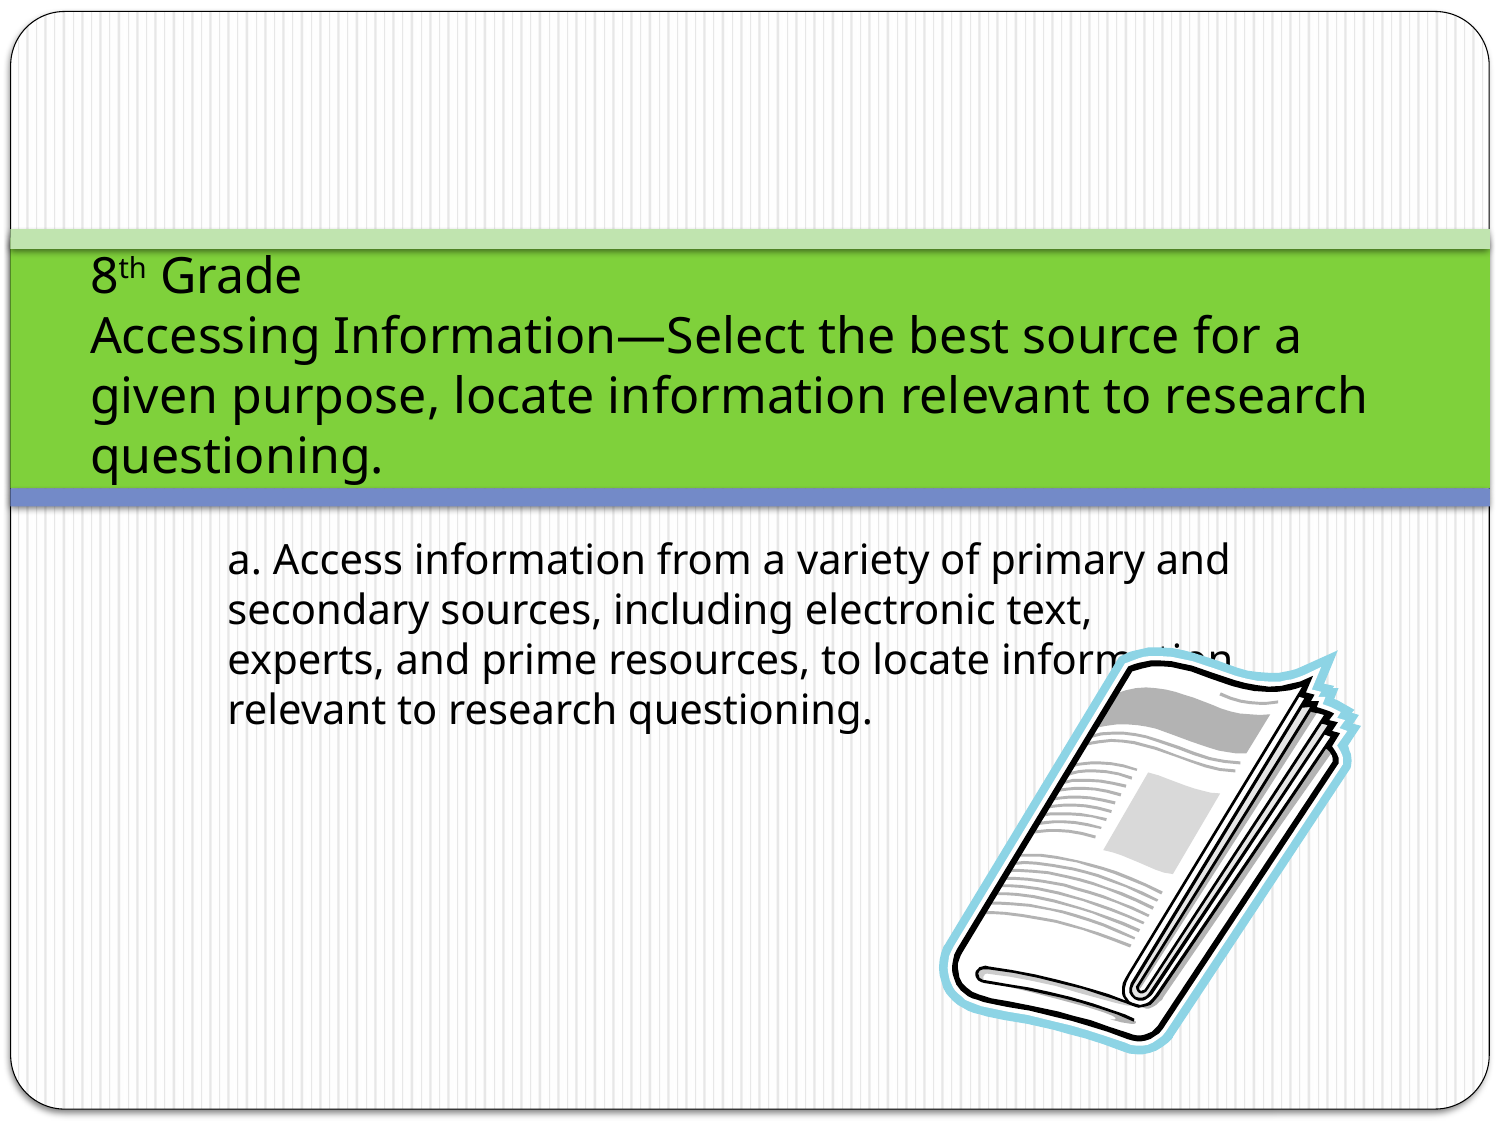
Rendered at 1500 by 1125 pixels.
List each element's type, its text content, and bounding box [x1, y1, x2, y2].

picture [937, 645, 1363, 1056]
subtitle a. Access information from a variety of primary and secondary sources, including electronic text, experts, and prime resources, to locate information relevant to research questioning. [212, 524, 1263, 788]
title 8th Grade Accessing Information—Select the best source for a given purpose, locate information relevant to research questioning. [74, 246, 1426, 489]
